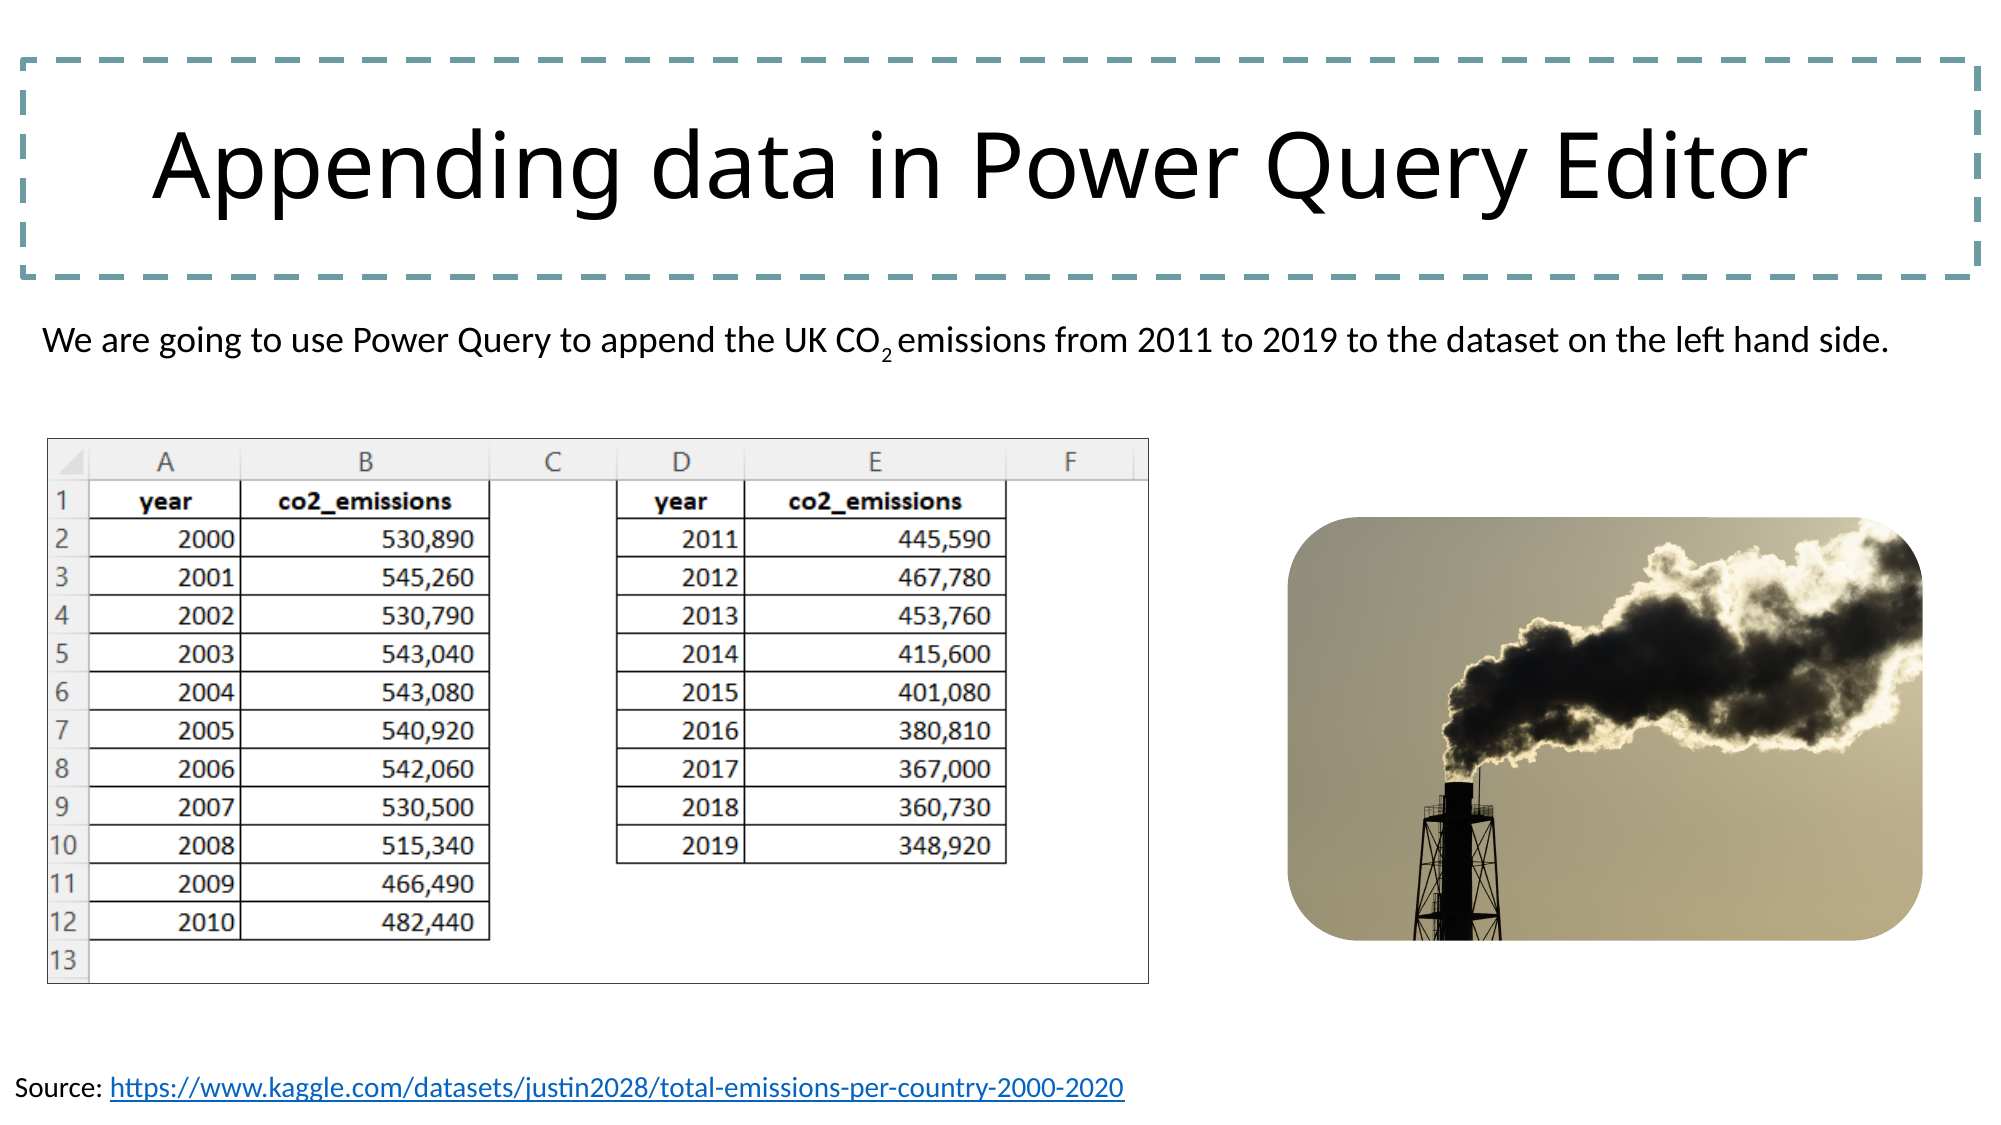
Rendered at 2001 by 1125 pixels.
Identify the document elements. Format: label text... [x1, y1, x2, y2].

text_box We are going to use Power Query to append the UK CO2 emissions from 2011 to 2019 to the dataset on the left hand side. [27, 308, 2000, 419]
title Appending data in Power Query Editor [137, 59, 1863, 278]
picture [47, 438, 1149, 984]
picture [1287, 517, 1923, 941]
text_box Source: https://www.kaggle.com/datasets/justin2028/total-emissions-per-country-2000-2020 [0, 1061, 1863, 1111]
